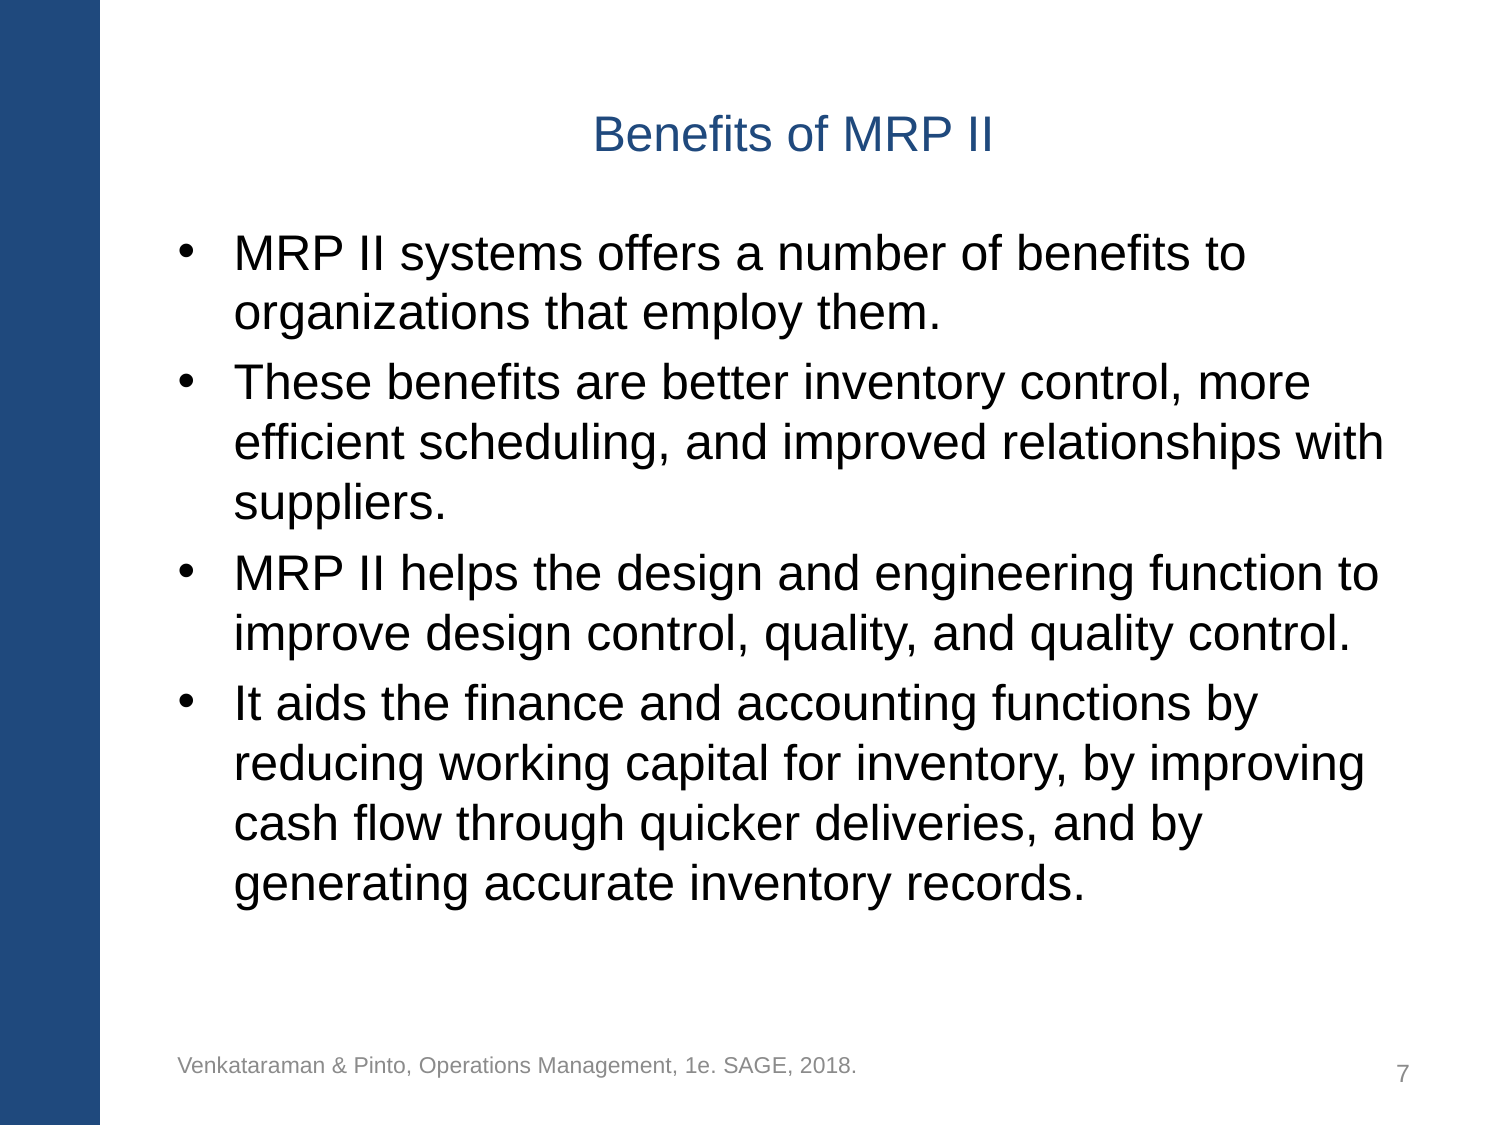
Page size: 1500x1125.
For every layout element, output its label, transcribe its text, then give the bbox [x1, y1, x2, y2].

title Benefits of MRP II [162, 37, 1425, 212]
slide_number 7 [1350, 1042, 1425, 1103]
footer Venkataraman & Pinto, Operations Management, 1e. SAGE, 2018. [162, 1042, 1313, 1103]
list MRP II systems offers a number of benefits to organizations that employ them. These benefits are better inventory control, more efficient scheduling, and improved relationships with suppliers. MRP II helps the design and engineering function to improve design control, quality, and quality control. It aids the finance and accounting functions by reducing working capital for inventory, by improving cash flow through quicker deliveries, and by generating accurate inventory records. [162, 212, 1425, 1025]
